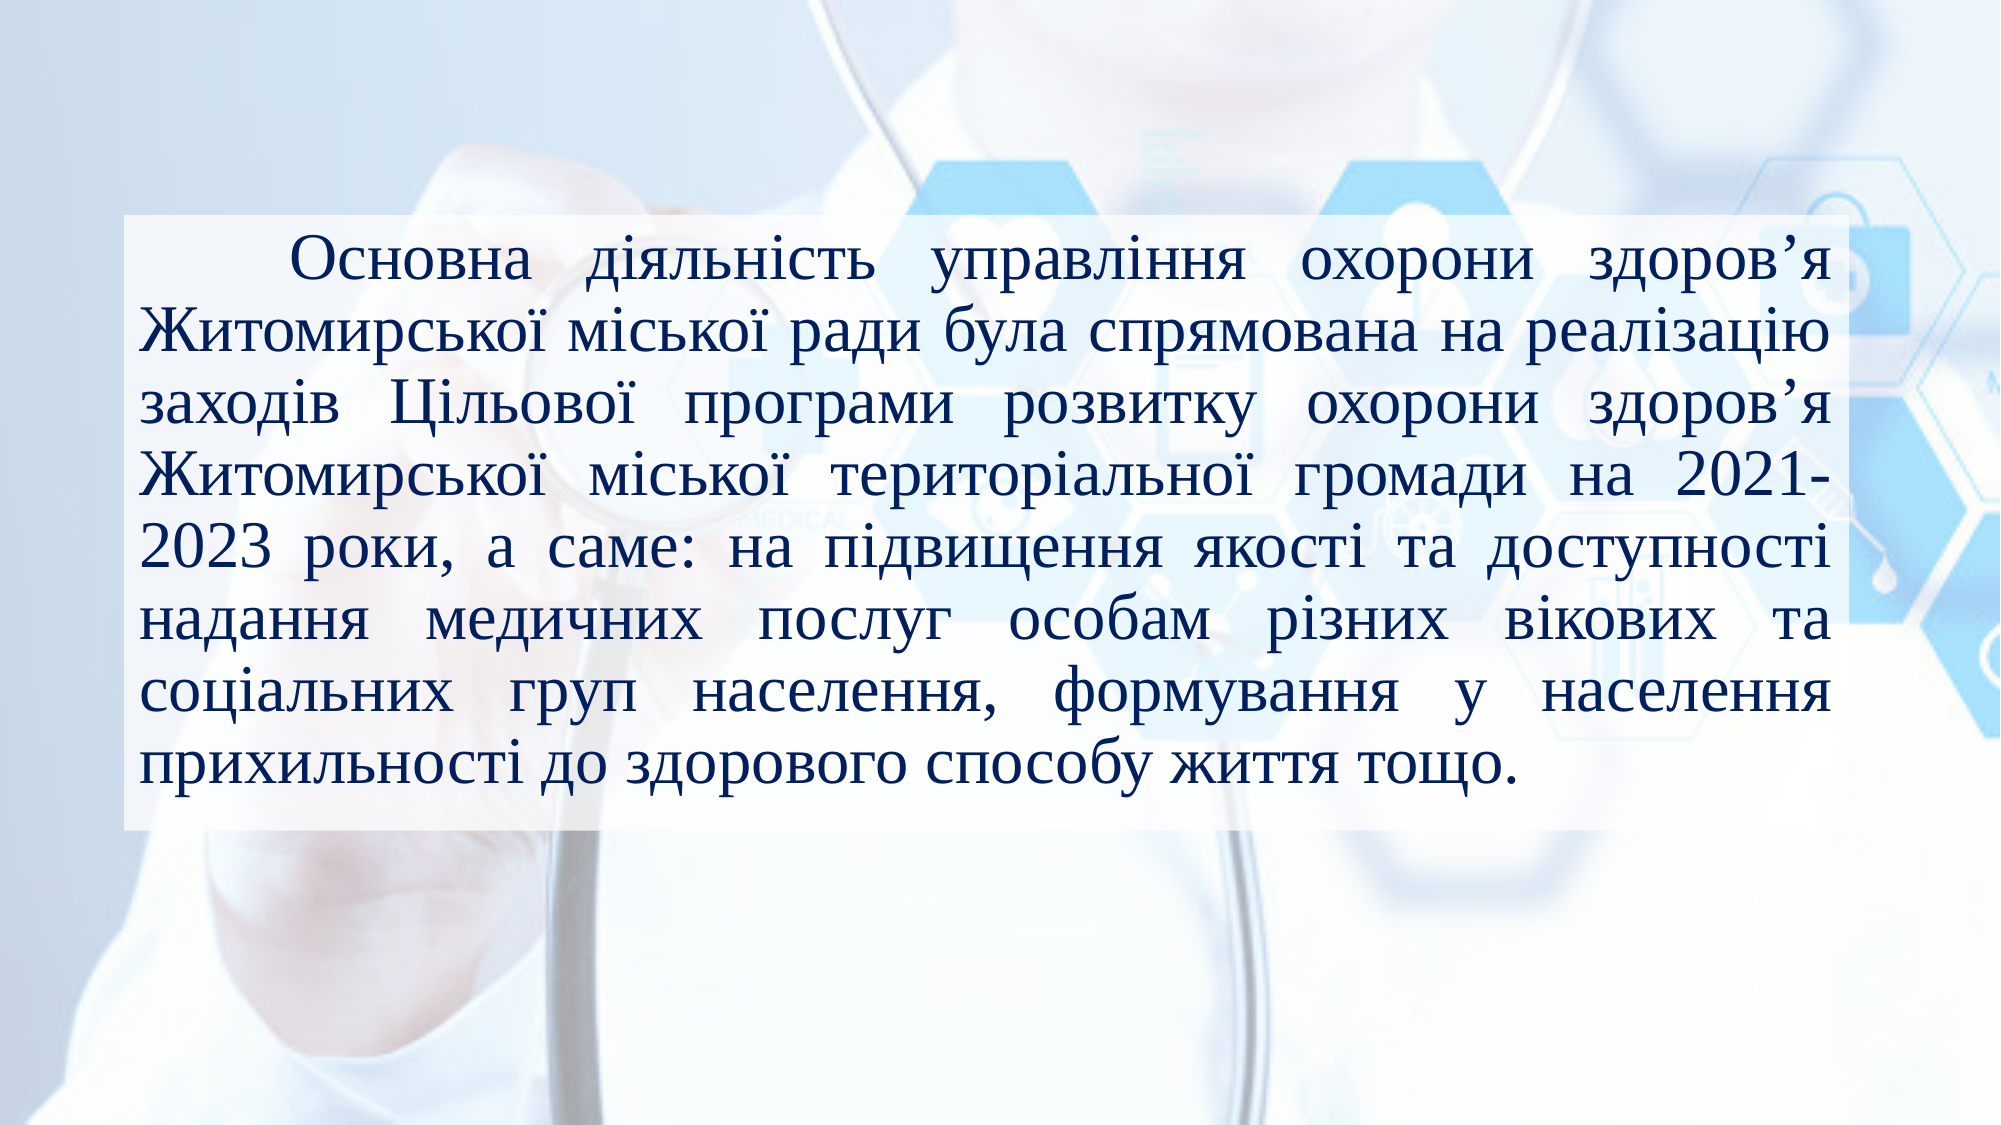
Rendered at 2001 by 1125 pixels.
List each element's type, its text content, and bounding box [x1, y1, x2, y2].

list Основна діяльність управління охорони здоров’я Житомирської міської ради була спрямована на реалізацію заходів Цільової програми розвитку охорони здоров’я Житомирської міської територіальної громади на 2021-2023 роки, а саме: на підвищення якості та доступності надання медичних послуг особам різних вікових та соціальних груп населення, формування у населення прихильності до здорового способу життя тощо. [124, 214, 1850, 831]
